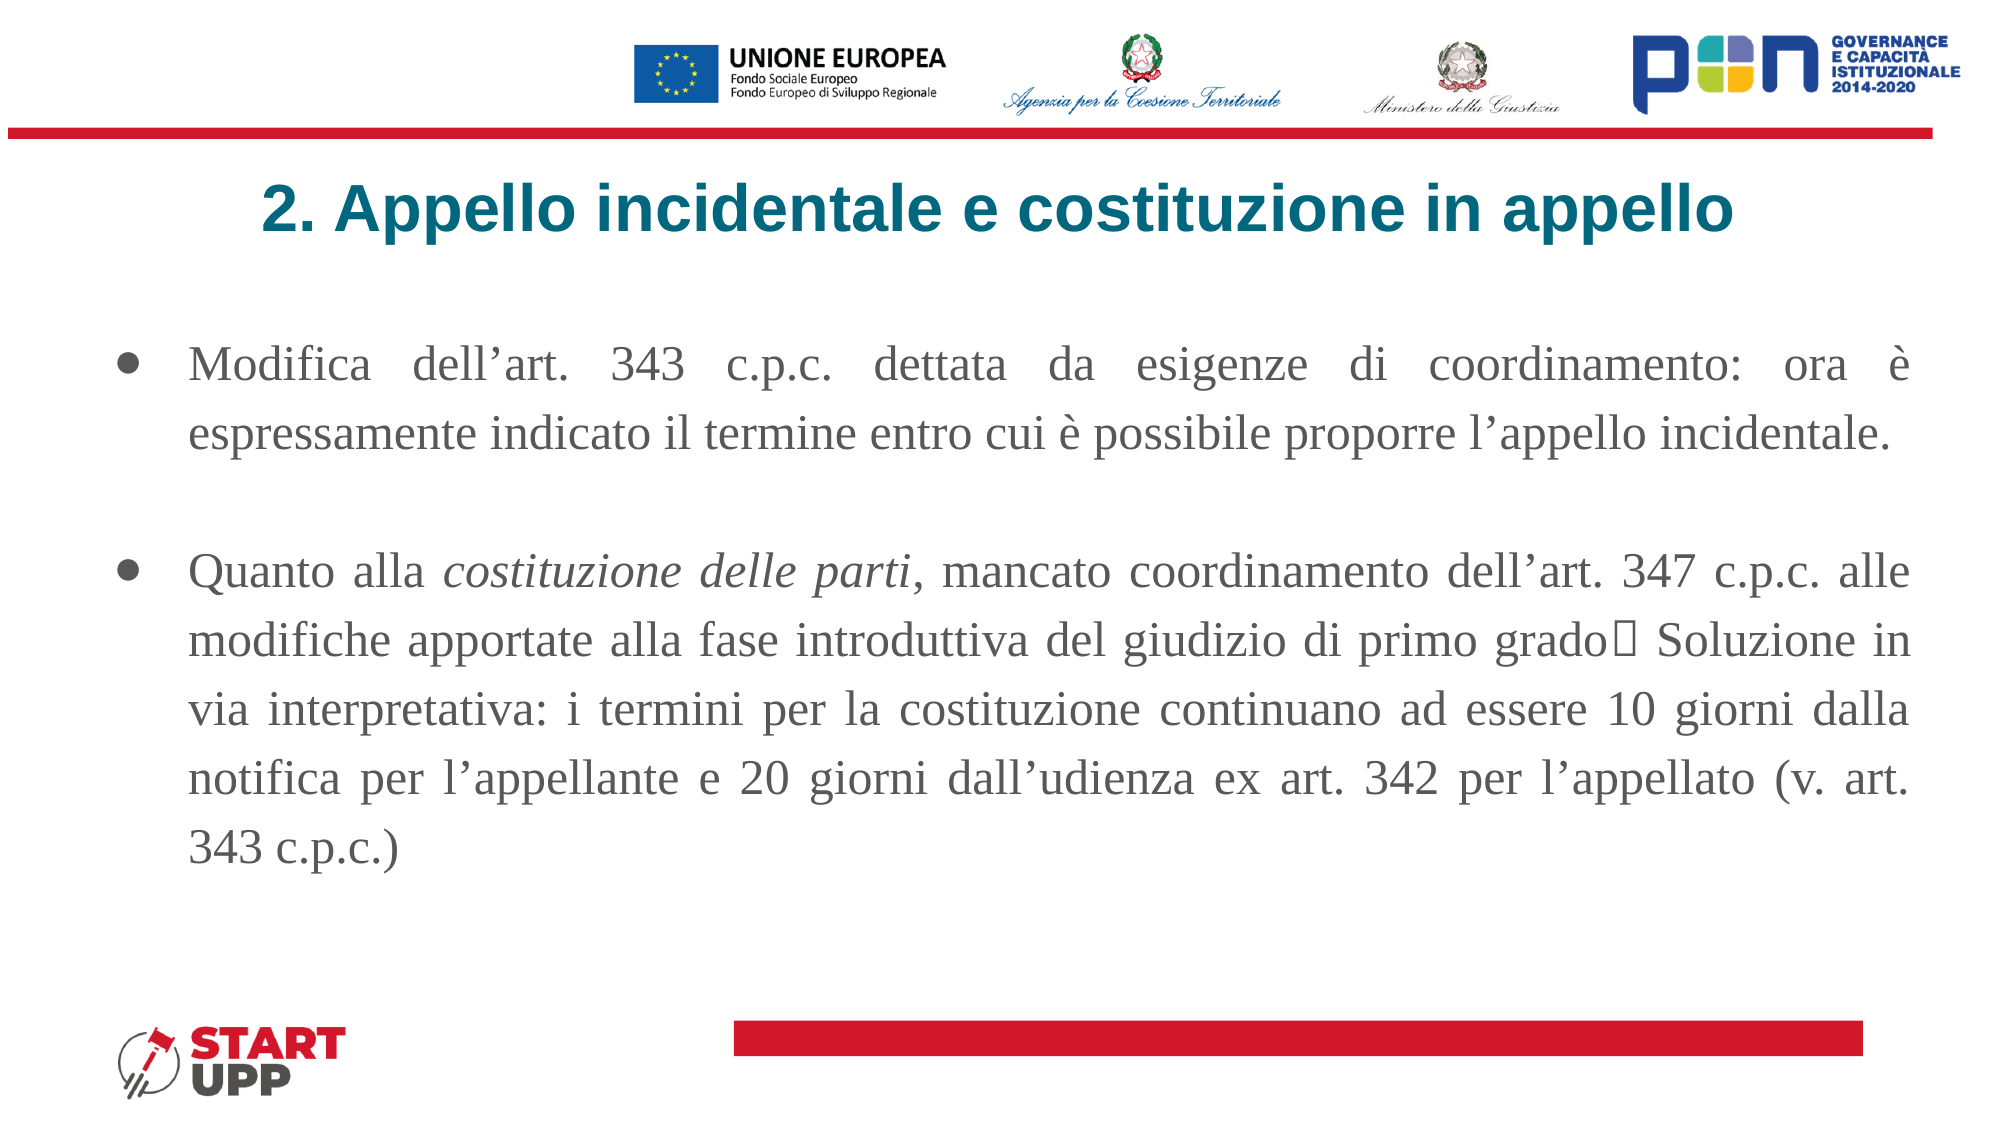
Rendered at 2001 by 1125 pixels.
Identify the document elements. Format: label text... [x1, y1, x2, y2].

picture [114, 1019, 351, 1103]
picture [612, 24, 1972, 119]
list Modifica dell’art. 343 c.p.c. dettata da esigenze di coordinamento: ora è espressamente indicato il termine entro cui è possibile proporre l’appello incidentale. Quanto alla costituzione delle parti, mancato coordinamento dell’art. 347 c.p.c. alle modifiche apportate alla fase introduttiva del giudizio di primo grado Soluzione in via interpretativa: i termini per la costituzione continuano ad essere 10 giorni dalla notifica per l’appellante e 20 giorni dall’udienza ex art. 342 per l’appellato (v. art. 343 c.p.c.) [67, 301, 1933, 1000]
title 2. Appello incidentale e costituzione in appello [67, 144, 1932, 271]
